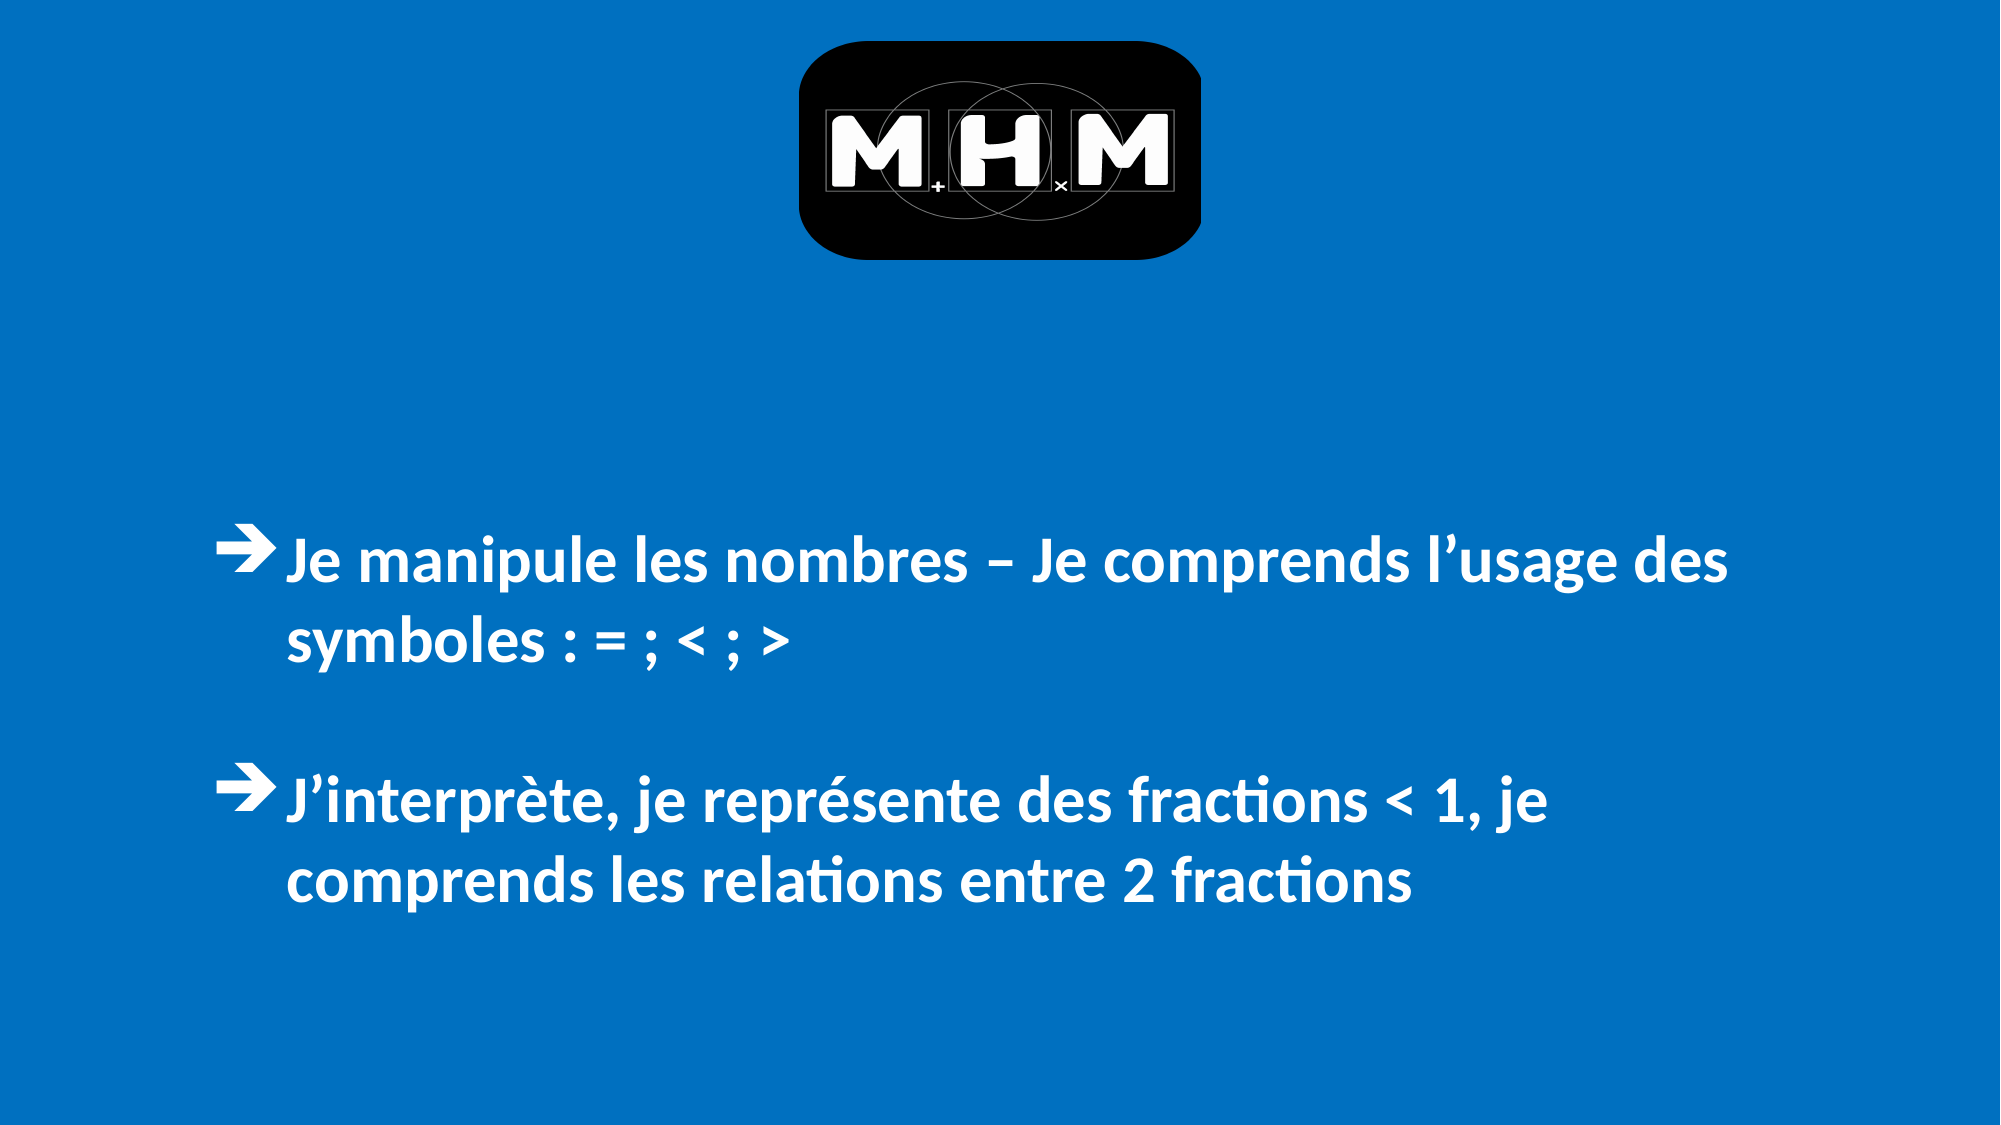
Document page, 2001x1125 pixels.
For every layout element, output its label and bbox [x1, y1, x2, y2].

text_box [0, 0, 2000, 1125]
